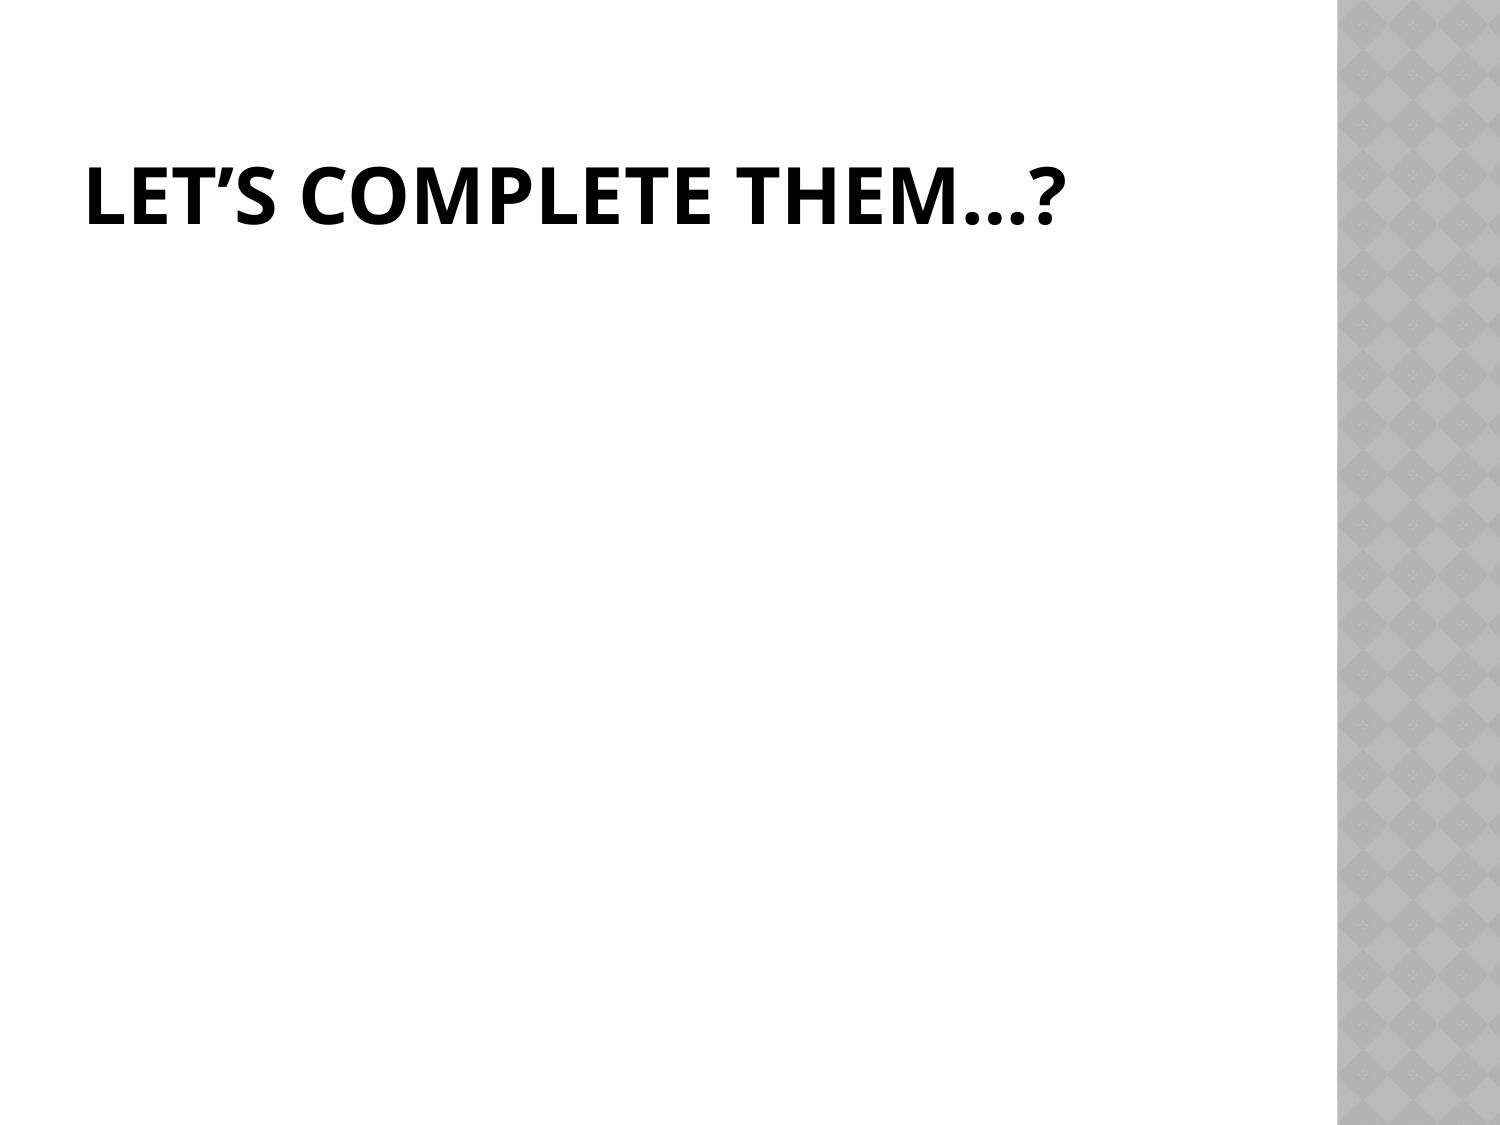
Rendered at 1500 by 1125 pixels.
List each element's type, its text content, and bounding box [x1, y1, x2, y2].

title Let’s complete them…? [75, 52, 1263, 240]
